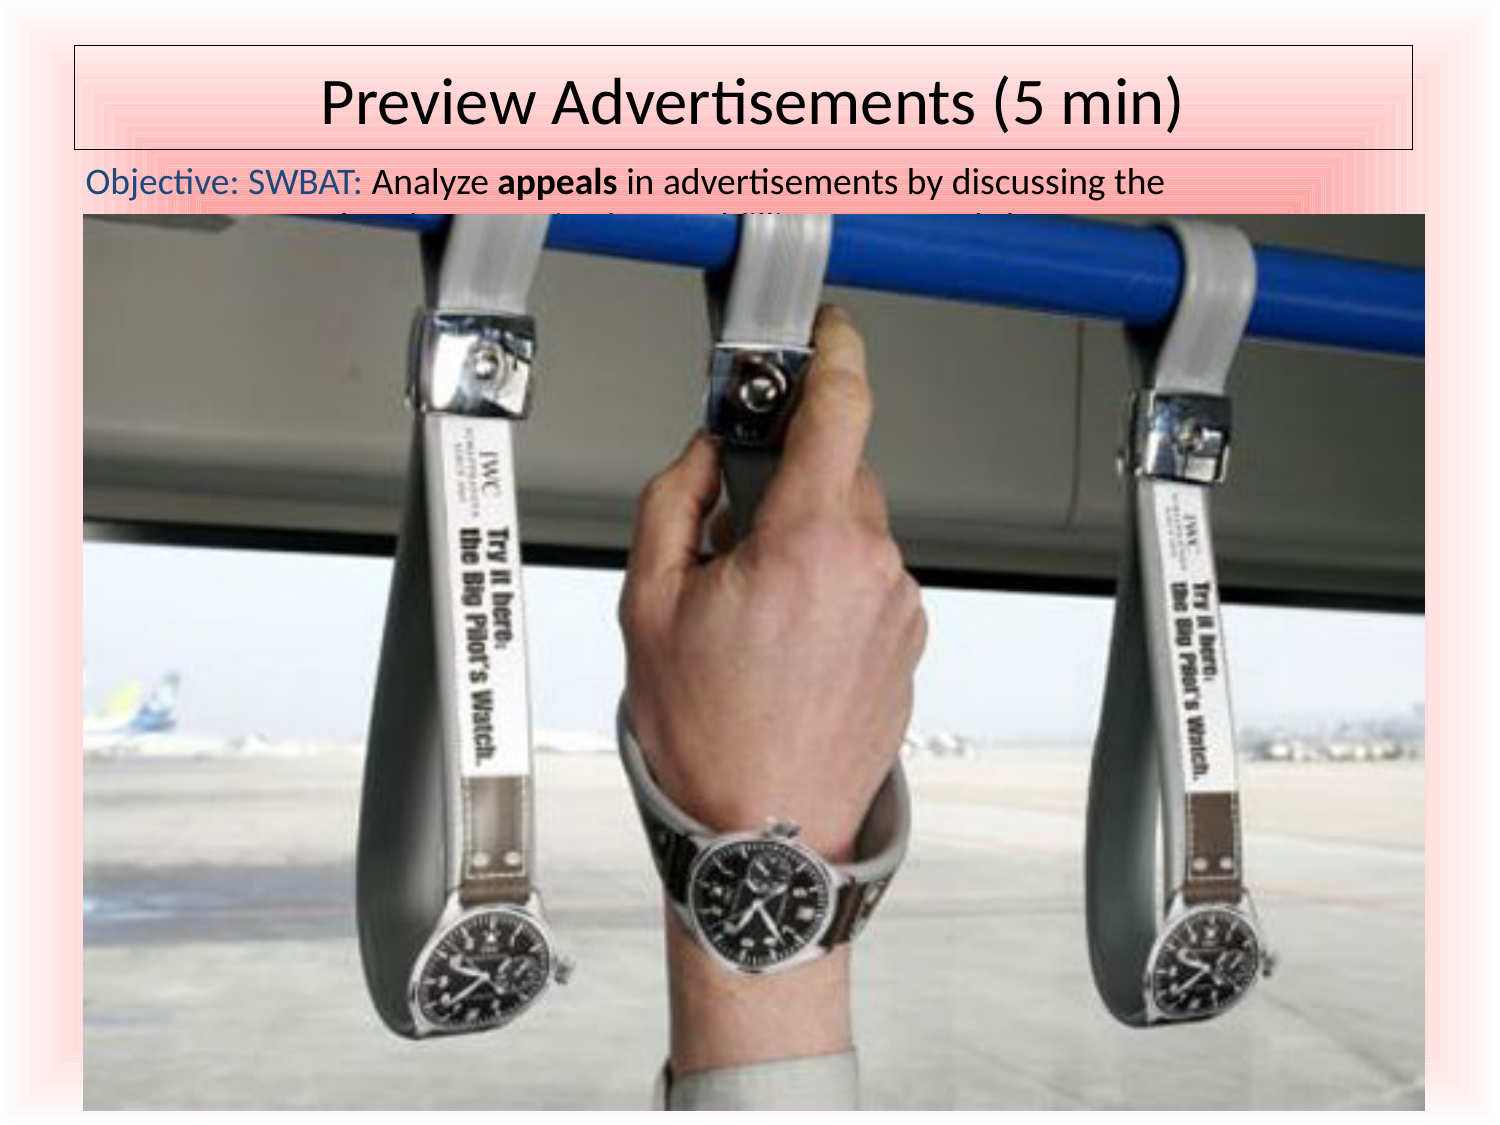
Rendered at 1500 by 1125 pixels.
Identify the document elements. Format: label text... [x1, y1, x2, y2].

text_box Preview Advertisements (5 min) [74, 45, 1413, 149]
text_box Objective: SWBAT: Analyze appeals in advertisements by discussing the advertisements in class and filling out a worksheet [70, 149, 1413, 255]
picture [83, 214, 1426, 1111]
